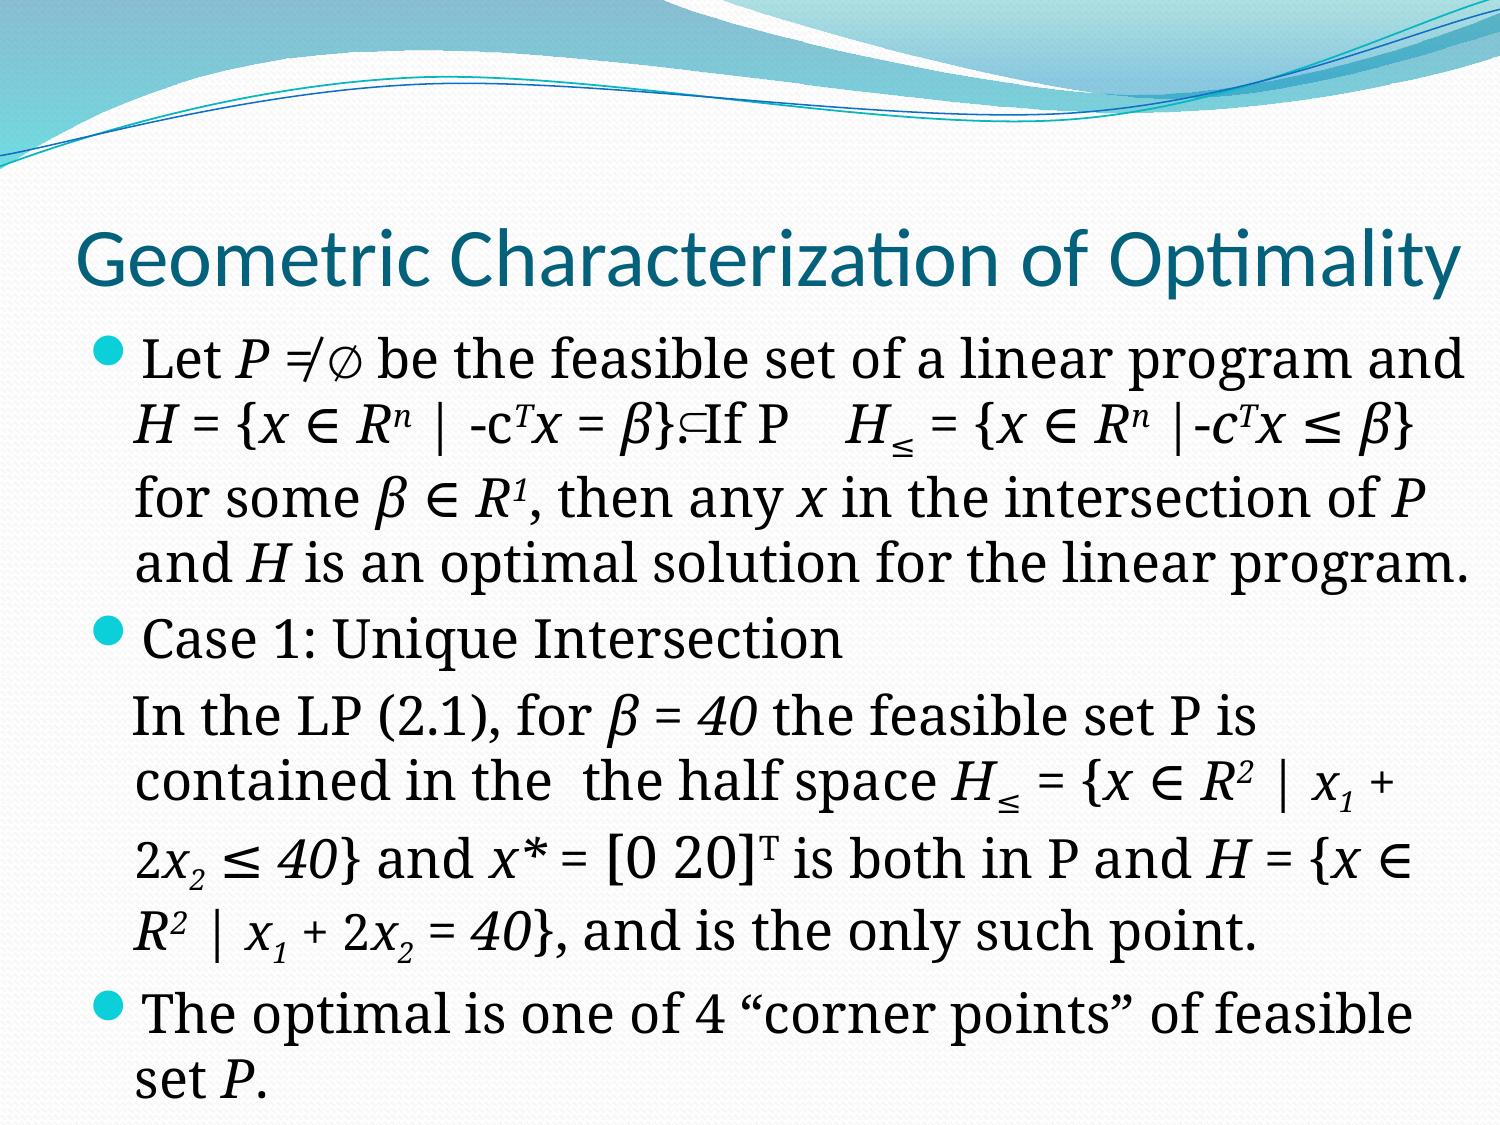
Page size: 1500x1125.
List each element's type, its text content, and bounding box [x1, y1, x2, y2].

title Geometric Characterization of Optimality [75, 115, 1499, 303]
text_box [668, 405, 716, 445]
list Let P ≠ ∅ be the feasible set of a linear program and H = {x ∈ Rn | -cTx = β}. If P H≤ = {x ∈ Rn |-cTx ≤ β} for some β ∈ R1, then any x in the intersection of P and H is an optimal solution for the linear program. Case 1: Unique Intersection In the LP (2.1), for β = 40 the feasible set P is contained in the the half space H≤ = {x ∈ R2 | x1 + 2x2 ≤ 40} and x* = [0 20]T is both in P and H = {x ∈ R2 | x1 + 2x2 = 40}, and is the only such point. The optimal is one of 4 “corner points” of feasible set P. [75, 317, 1493, 1125]
table_cell 0 [661, 406, 721, 456]
